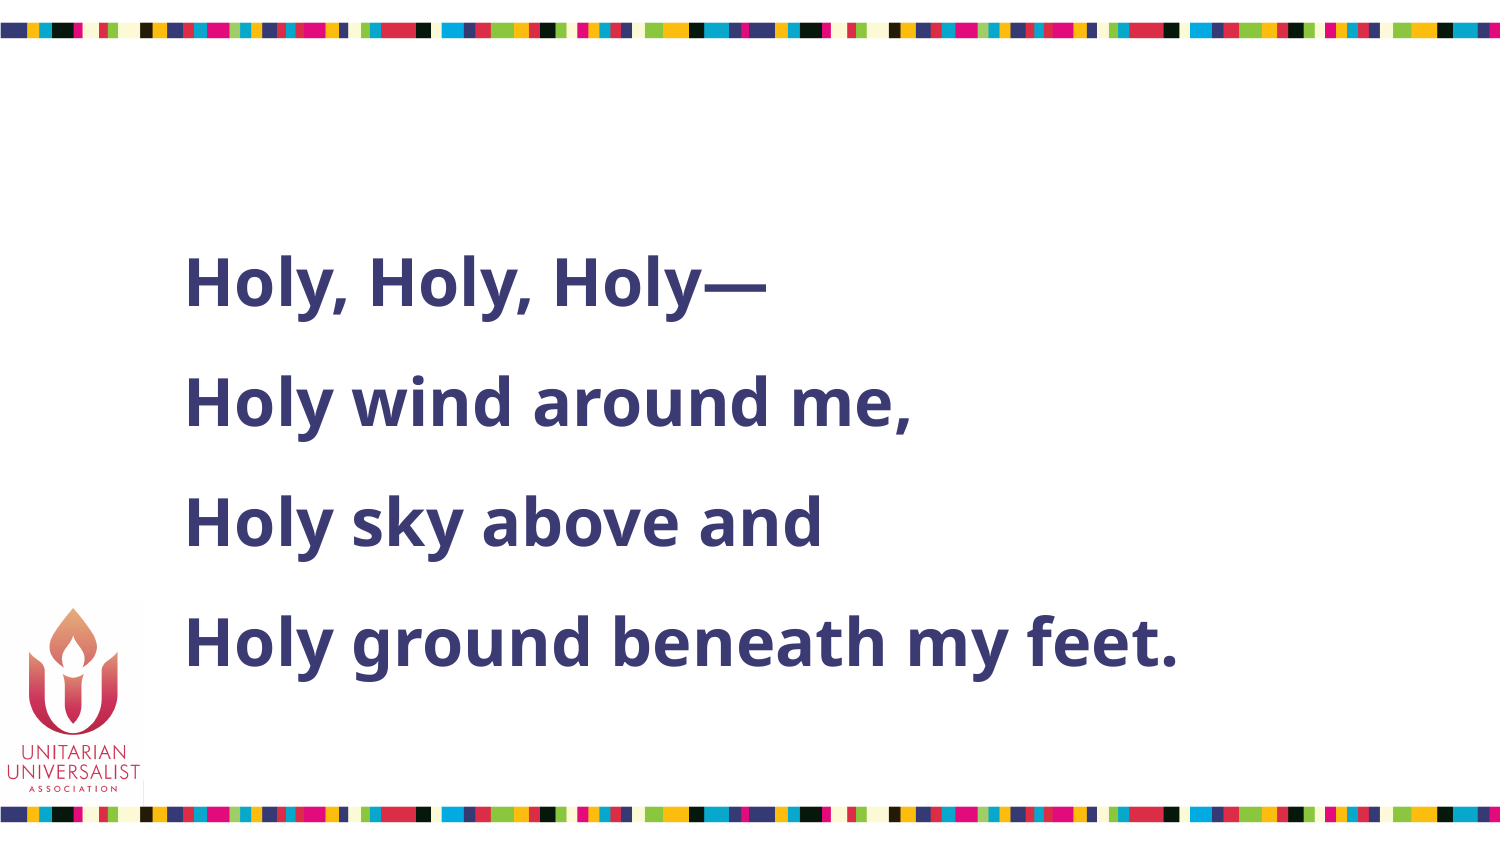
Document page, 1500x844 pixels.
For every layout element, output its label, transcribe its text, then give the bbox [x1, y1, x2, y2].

text_box Holy, Holy, Holy— Holy wind around me, Holy sky above and Holy ground beneath my feet. [168, 184, 1421, 695]
picture [0, 600, 1500, 824]
picture [0, 22, 1500, 40]
